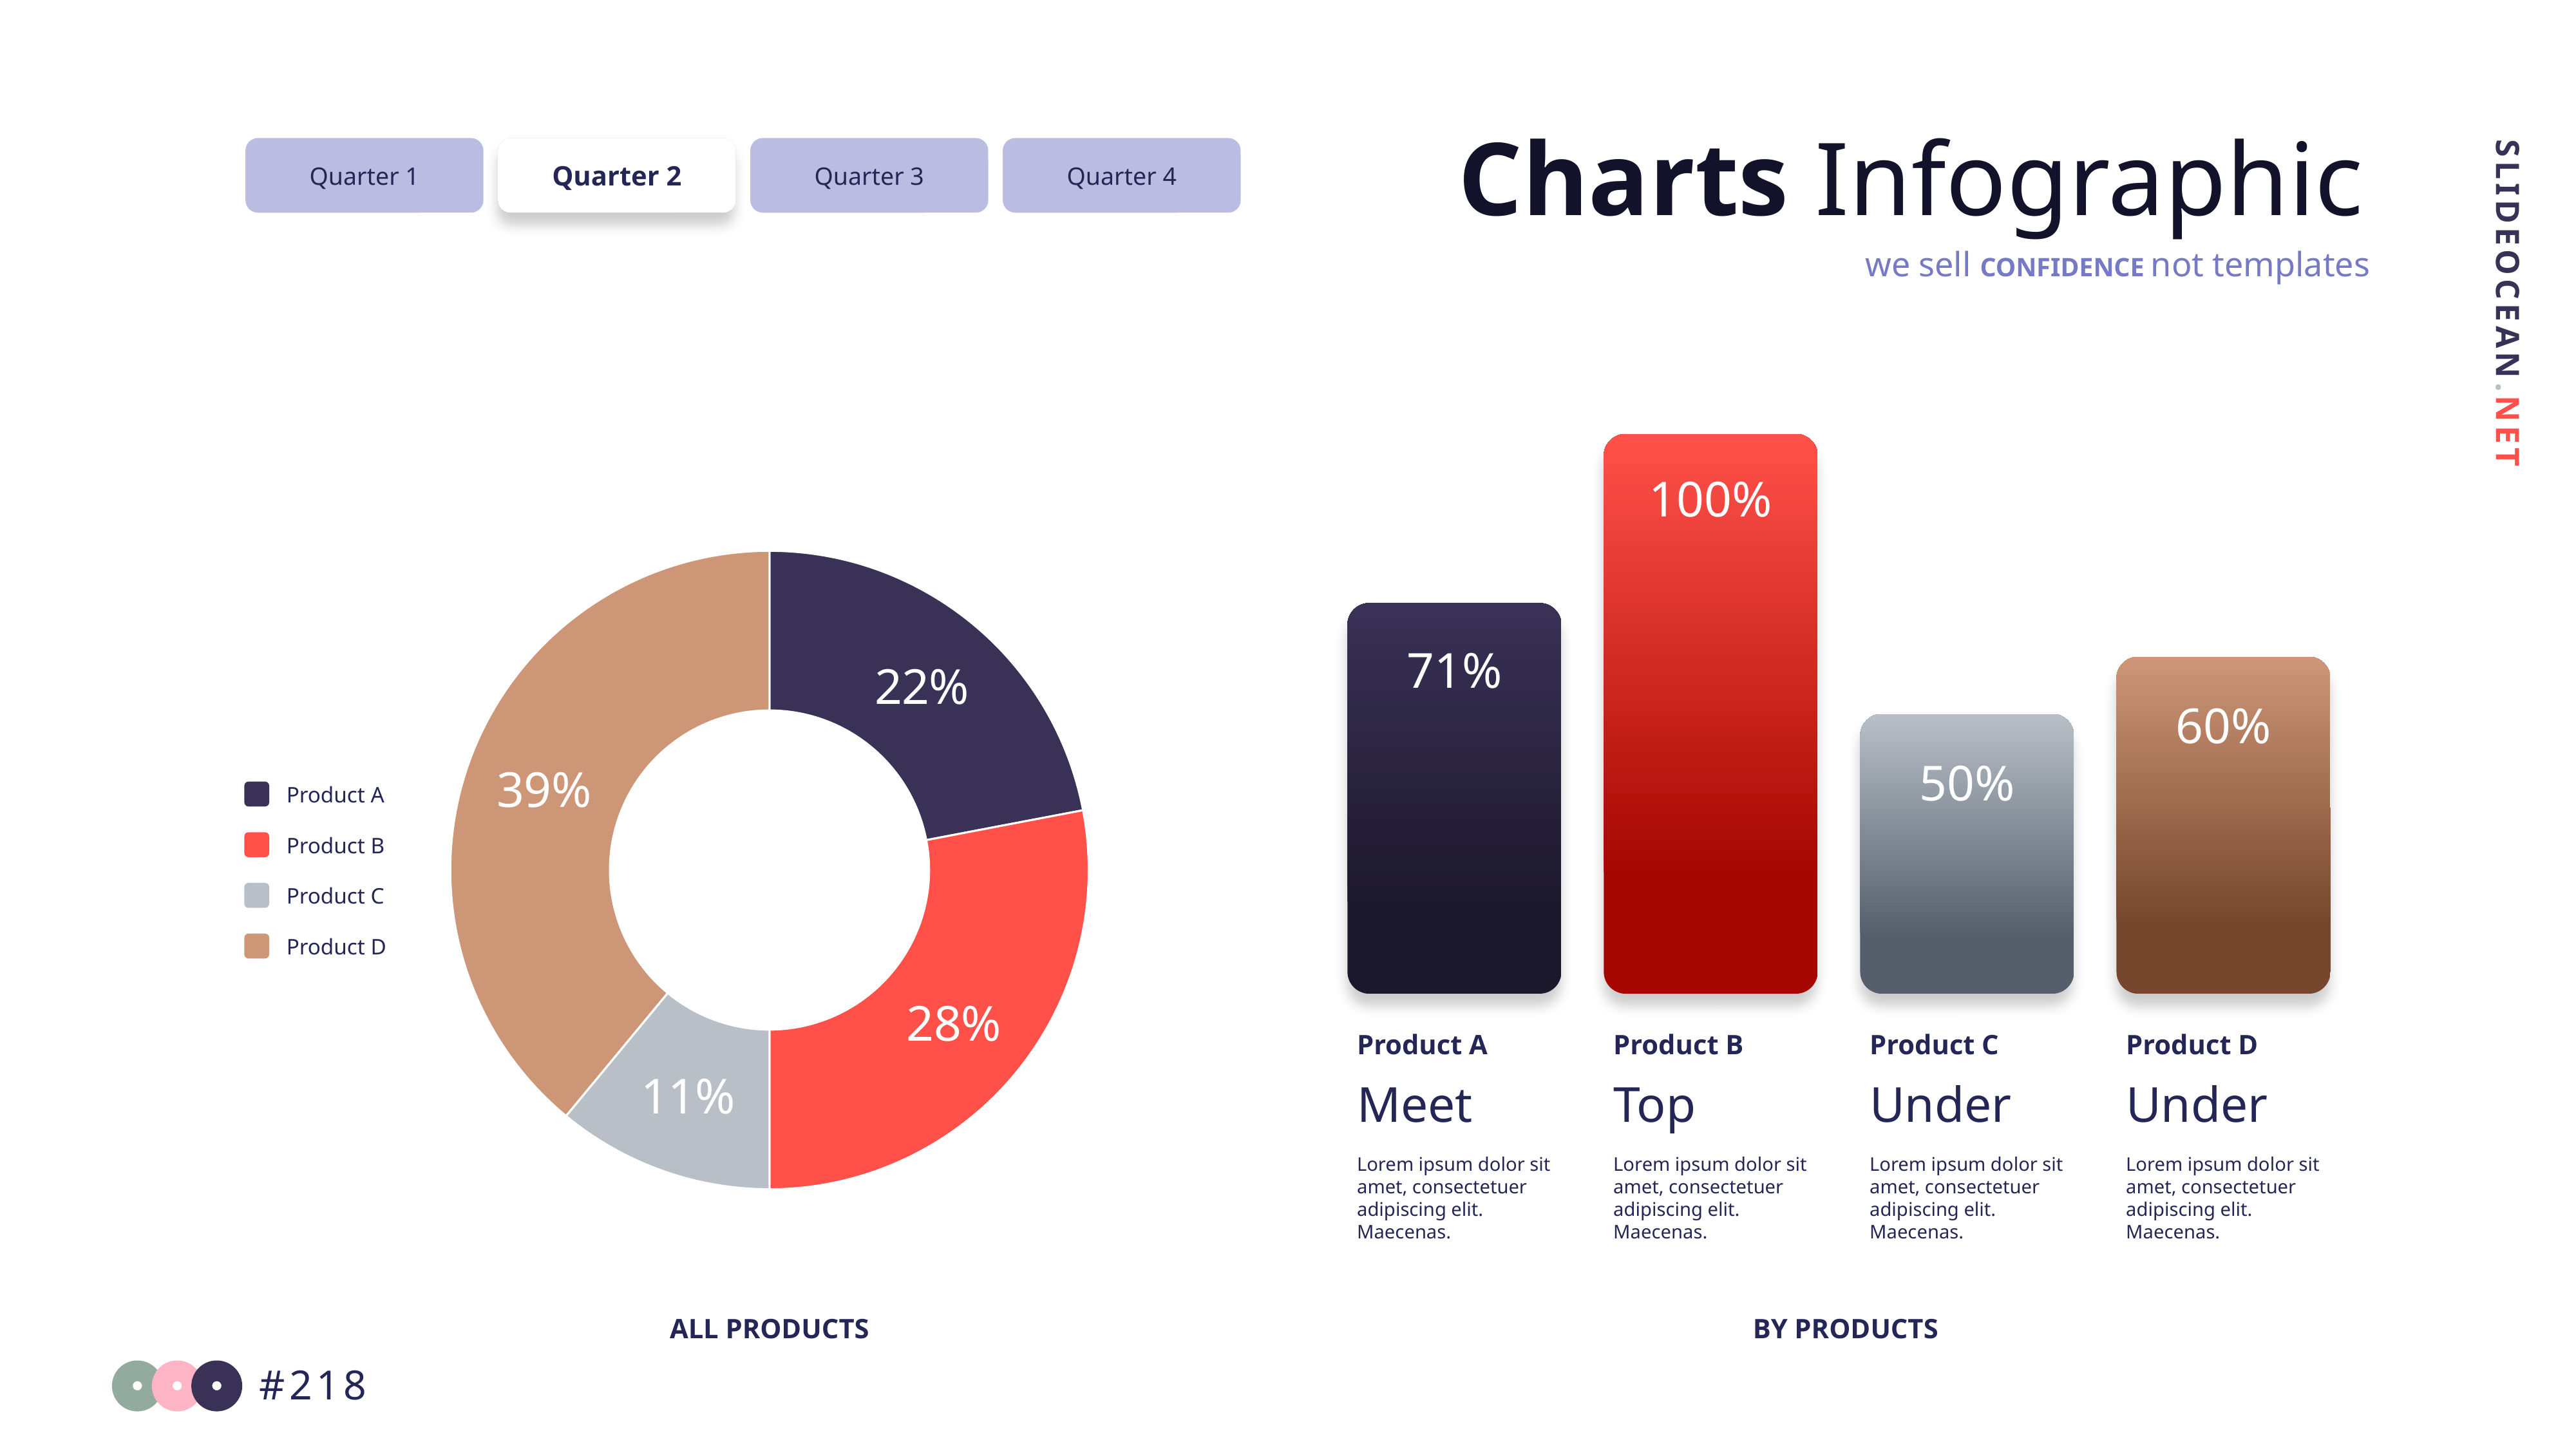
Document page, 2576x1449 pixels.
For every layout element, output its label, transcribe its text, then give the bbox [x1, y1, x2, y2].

text_box Quarter 3 [784, 156, 954, 195]
text_box Quarter 1 [279, 156, 450, 195]
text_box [1603, 1022, 1819, 1249]
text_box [2116, 1022, 2331, 1249]
text_box [1001, 137, 1242, 214]
text_box [2115, 656, 2332, 995]
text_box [1859, 1022, 2075, 1249]
text_box 100% [1604, 463, 1818, 531]
text_box #218 [259, 1359, 402, 1408]
text_box 60% [2116, 690, 2331, 759]
text_box [244, 137, 485, 214]
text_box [1347, 1022, 1562, 1249]
text_box we sell CONFIDENCE not templates [1855, 238, 2380, 288]
text_box 50% [1860, 748, 2074, 816]
text_box [1602, 433, 1819, 995]
text_box ALL PRODUCTS [585, 1306, 954, 1349]
text_box [749, 137, 990, 214]
text_box [497, 137, 737, 214]
text_box Quarter 2 [532, 154, 702, 196]
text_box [243, 775, 450, 965]
text_box [1346, 601, 1563, 995]
text_box 71% [1347, 634, 1562, 703]
text_box BY PRODUCTS [1661, 1306, 2031, 1349]
text_box Quarter 4 [1037, 156, 1207, 195]
chart [417, 535, 1122, 1205]
text_box Charts Infographic [1448, 110, 2373, 241]
text_box [1859, 712, 2076, 995]
